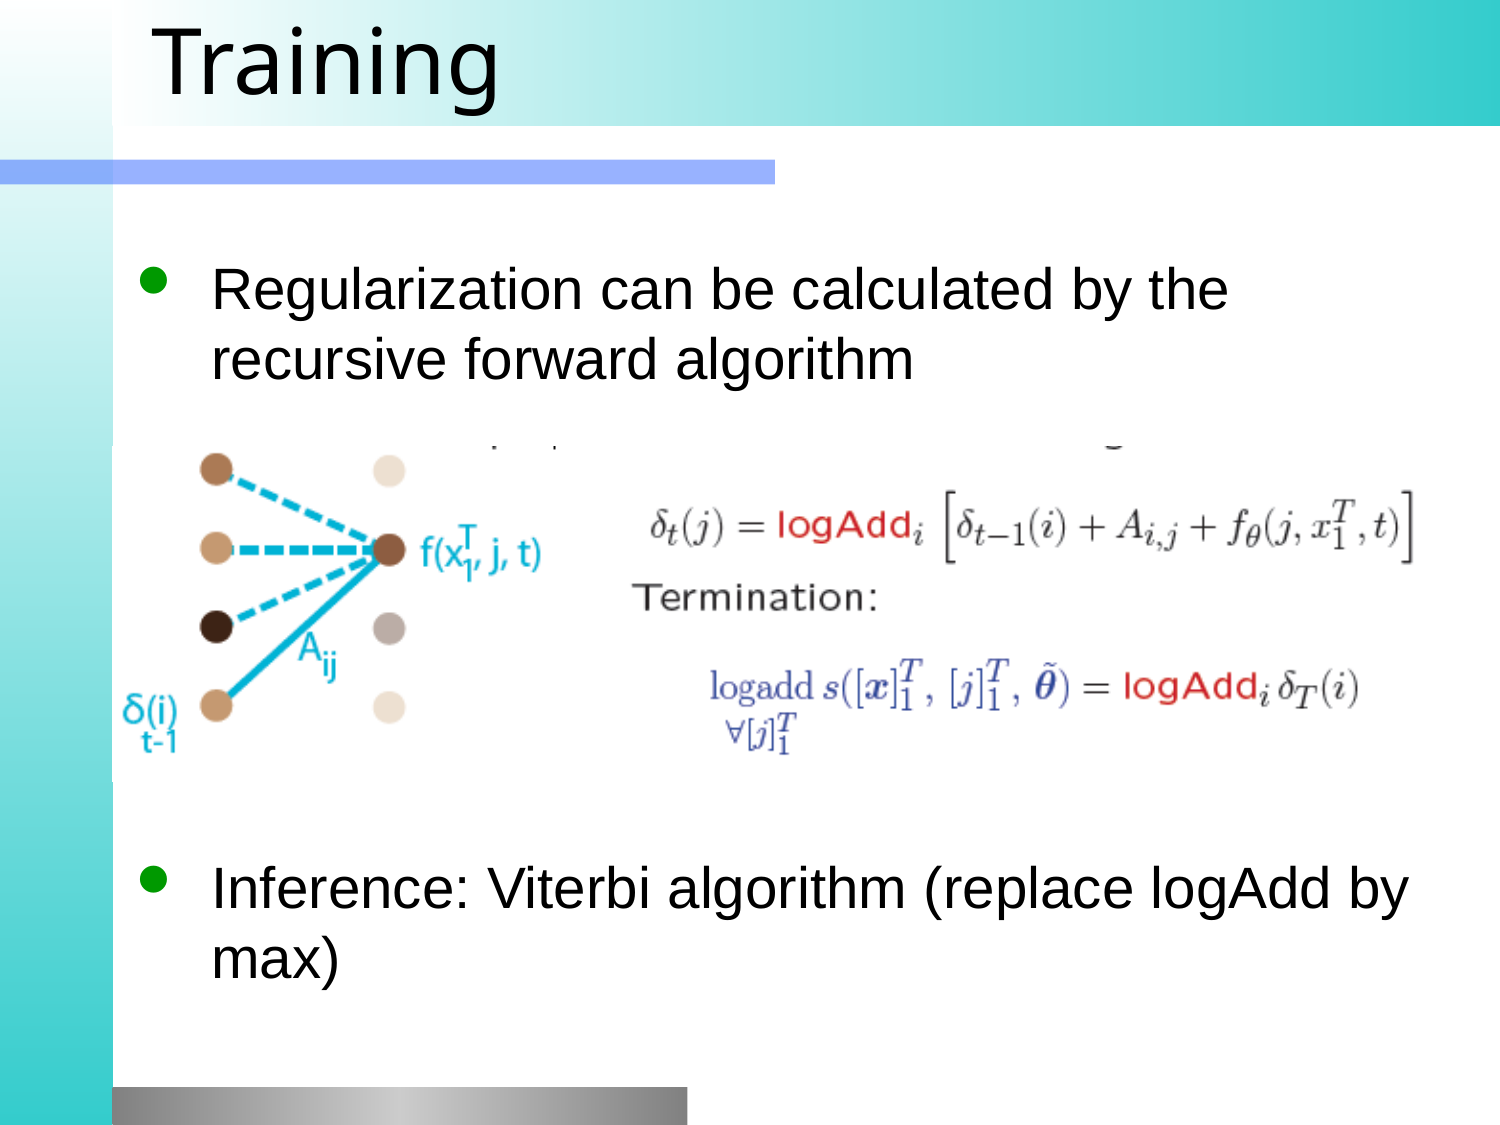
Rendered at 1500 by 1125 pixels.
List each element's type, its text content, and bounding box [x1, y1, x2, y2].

title Training [112, 0, 1500, 121]
text_box Inference: Viterbi algorithm (replace logAdd by max) [112, 843, 1447, 998]
text_box Regularization can be calculated by the recursive forward algorithm [112, 243, 1477, 399]
picture [111, 446, 1463, 782]
